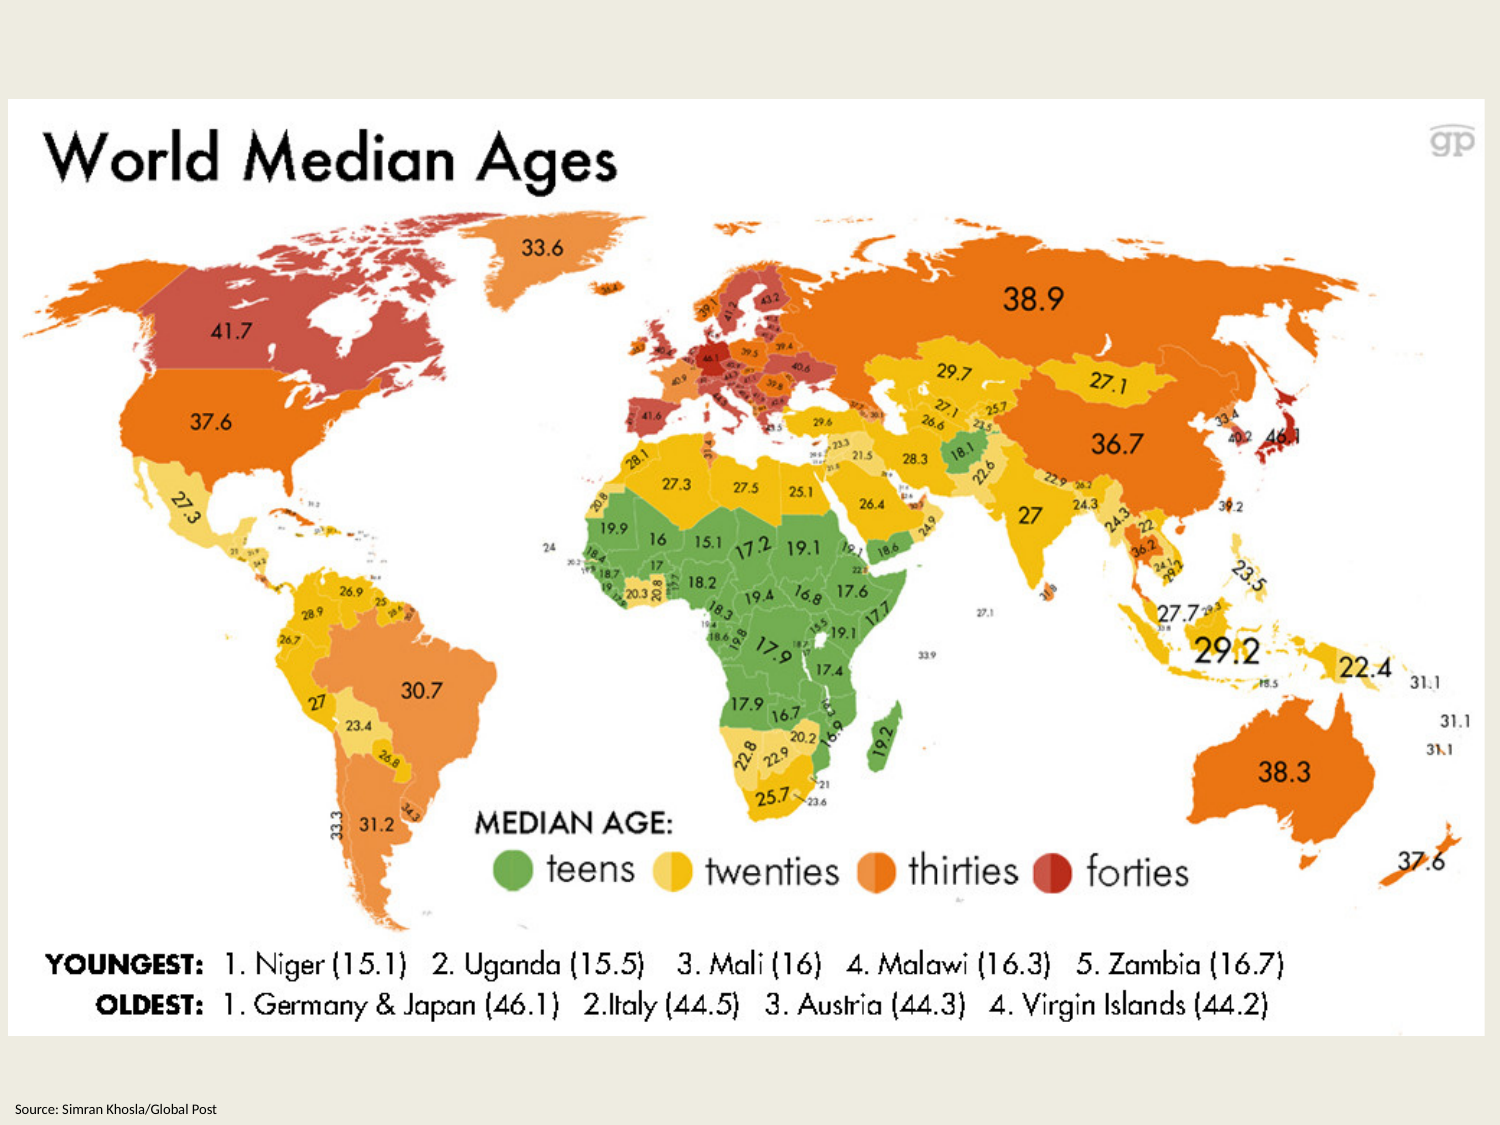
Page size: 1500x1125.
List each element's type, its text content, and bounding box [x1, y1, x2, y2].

picture [7, 99, 1485, 1036]
text_box Source: Simran Khosla/Global Post [0, 1092, 301, 1125]
